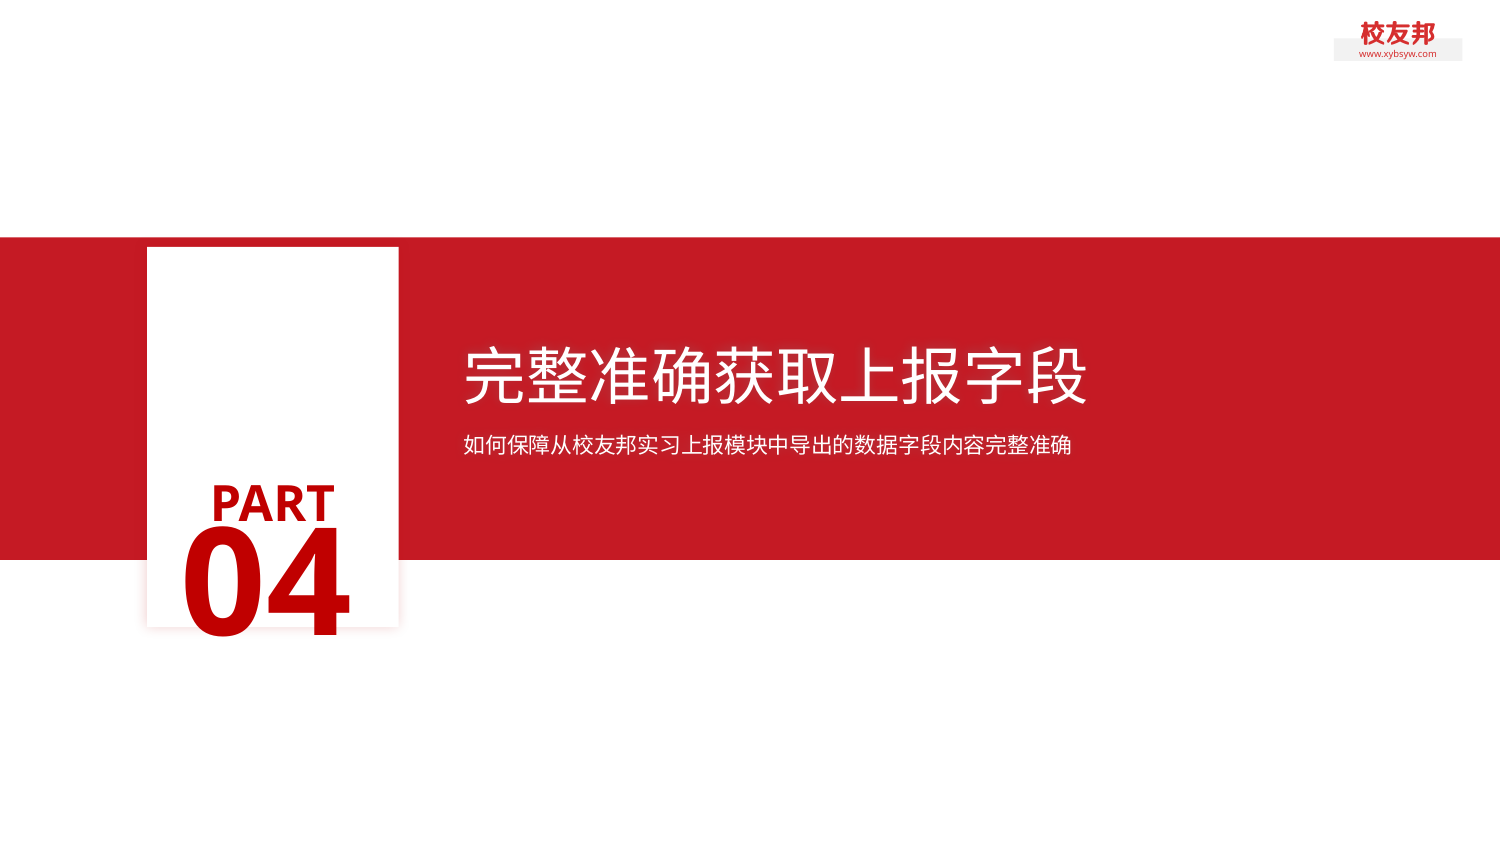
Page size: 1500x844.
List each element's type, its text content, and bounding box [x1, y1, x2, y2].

text_box 如何保障从校友邦实习上报模块中导出的数据字段内容完整准确 [456, 425, 1193, 464]
text_box [147, 246, 399, 628]
text_box PART [166, 463, 350, 539]
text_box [1333, 21, 1463, 67]
text_box 完整准确获取上报字段 [456, 329, 1172, 419]
text_box [0, 237, 1500, 560]
text_box 04 [165, 297, 399, 673]
